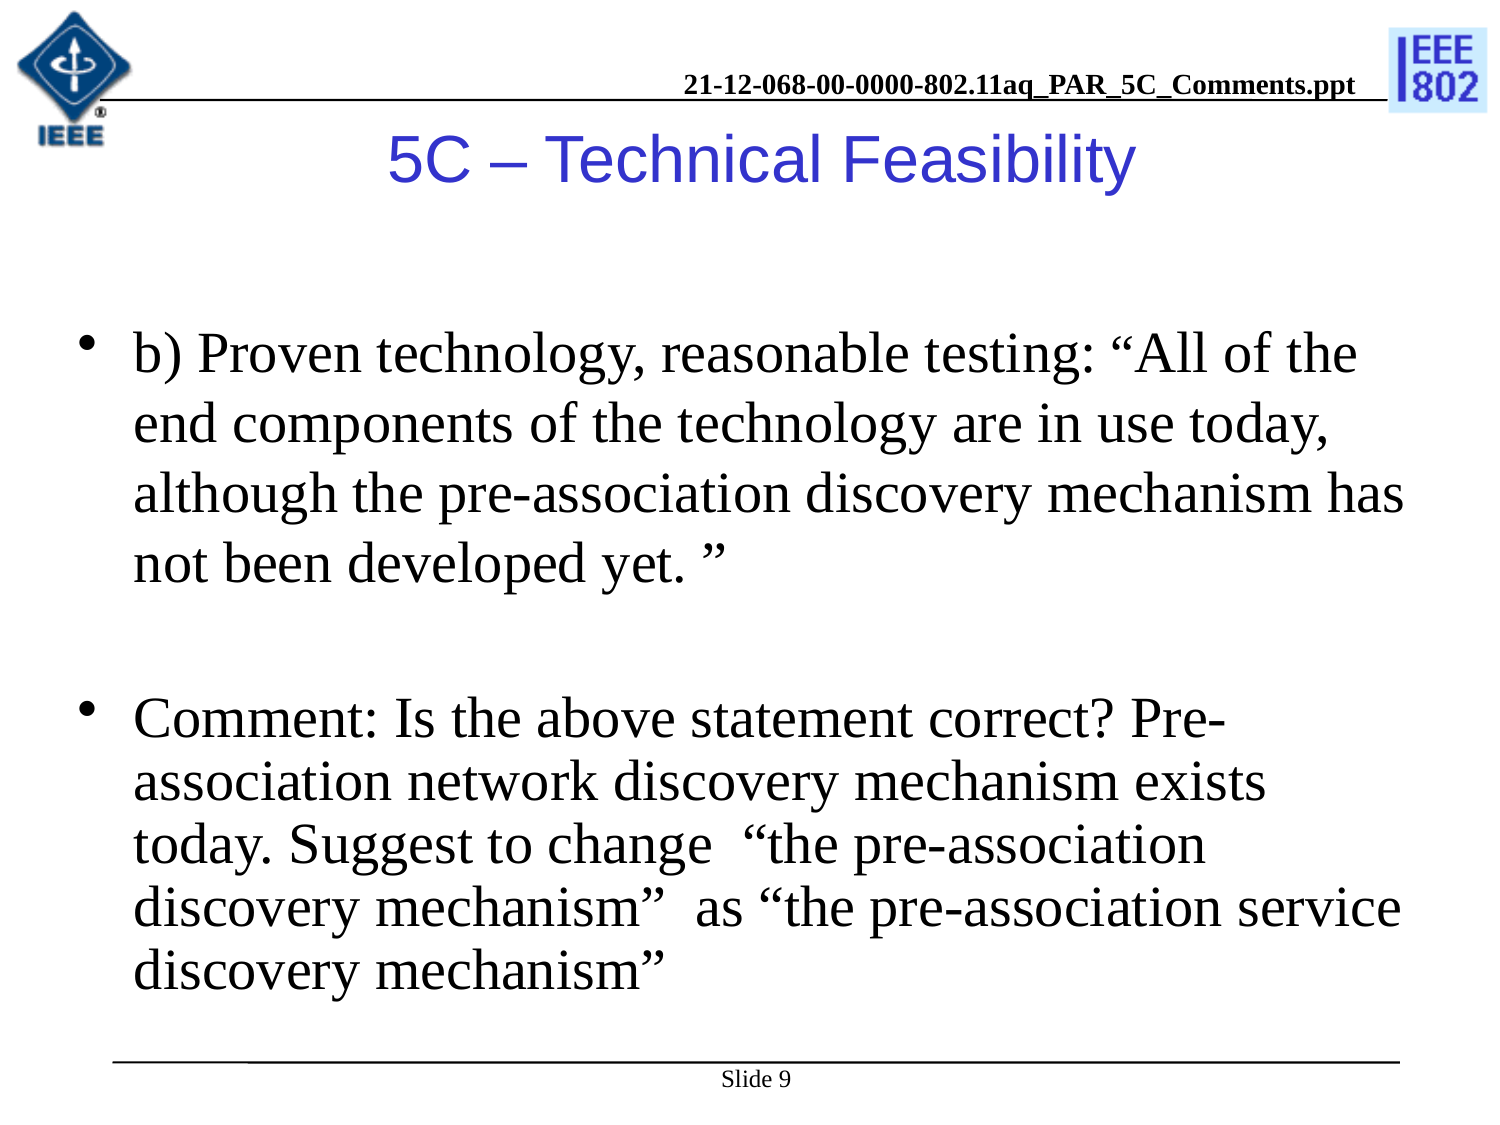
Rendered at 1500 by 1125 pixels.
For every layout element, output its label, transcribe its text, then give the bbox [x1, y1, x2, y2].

slide_number Slide 9 [712, 1061, 800, 1093]
picture [1374, 9, 1499, 138]
picture [12, 9, 137, 150]
list b) Proven technology, reasonable testing: “All of the end components of the technology are in use today, although the pre-association discovery mechanism has not been developed yet. ” Comment: Is the above statement correct? Pre-association network discovery mechanism exists today. Suggest to change “the pre-association discovery mechanism” as “the pre-association service discovery mechanism” [62, 249, 1426, 1026]
title 5C – Technical Feasibility [124, 112, 1401, 201]
